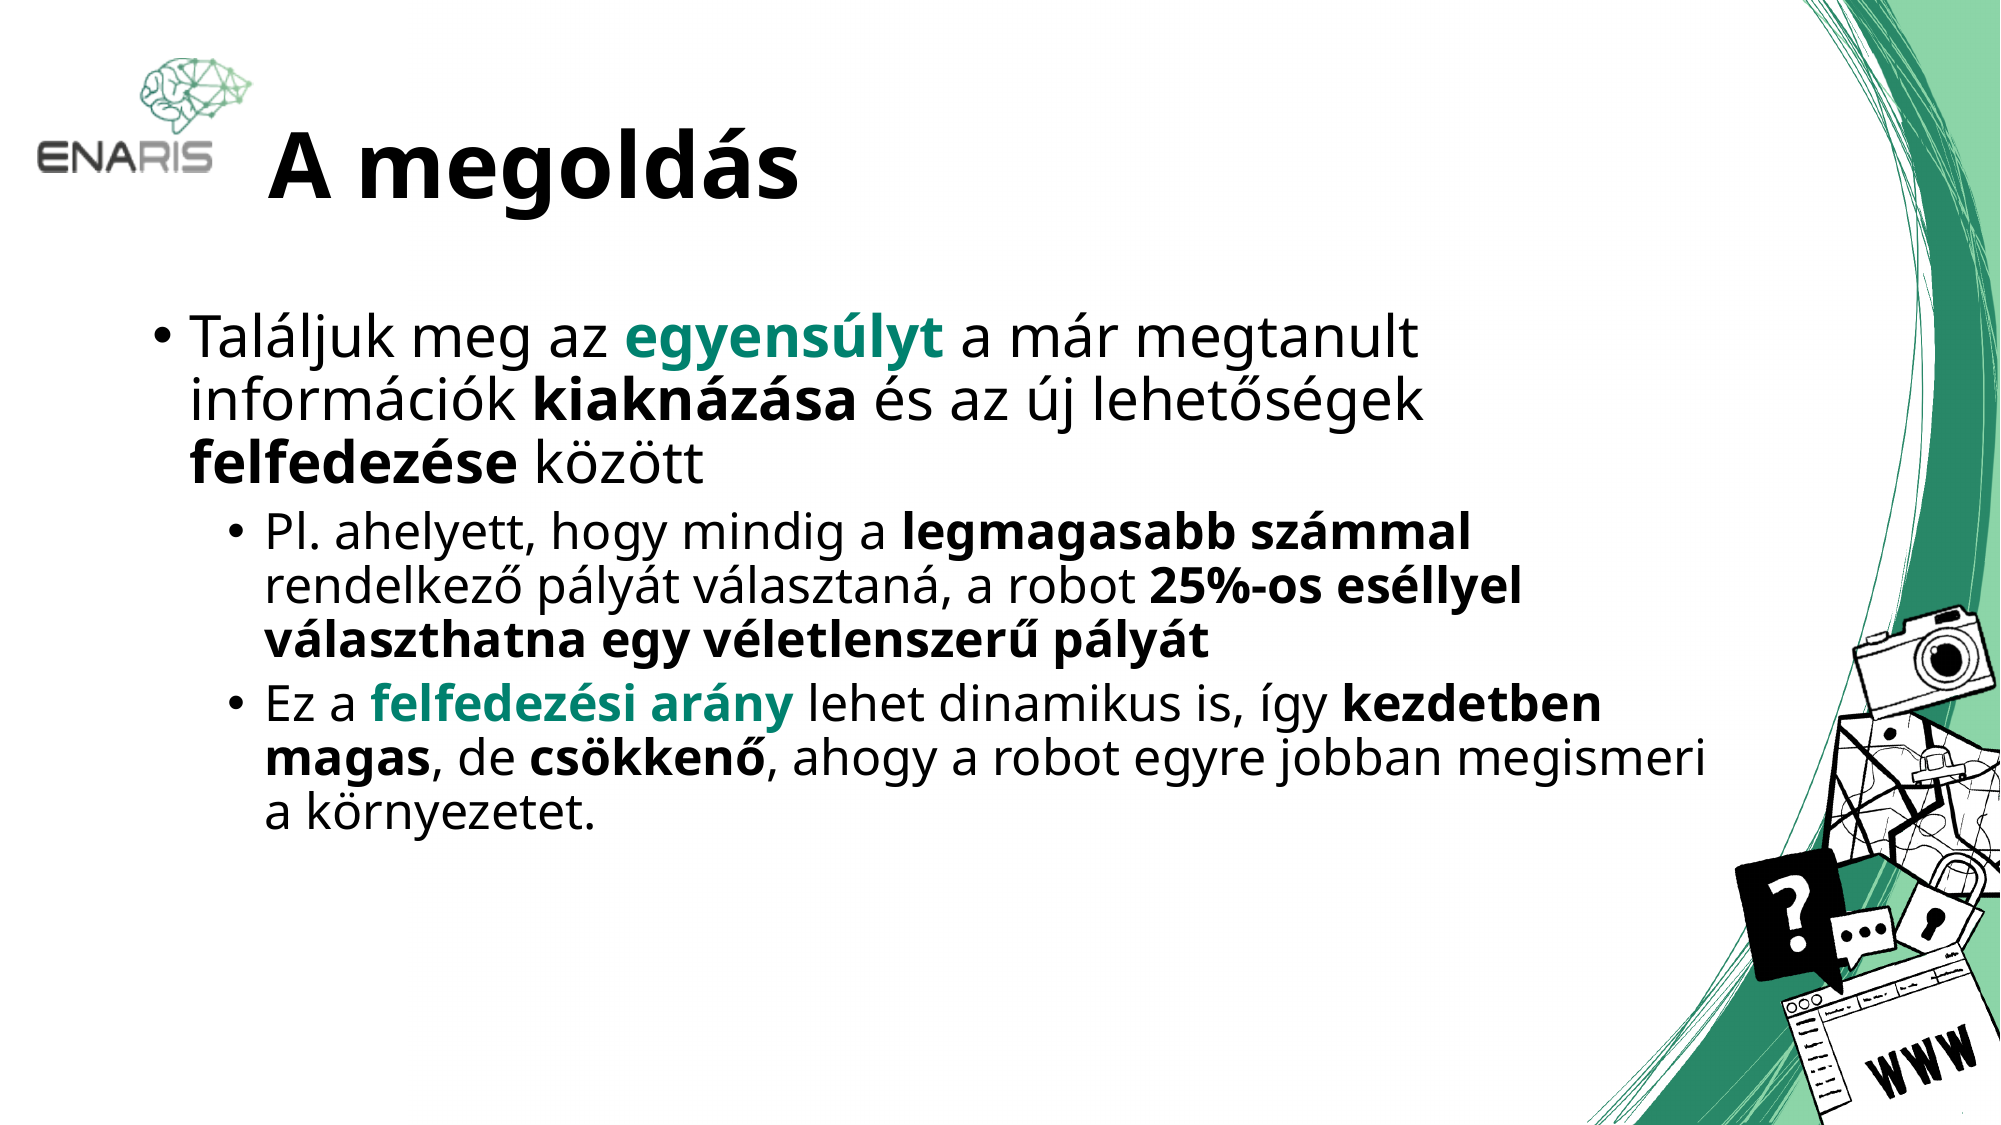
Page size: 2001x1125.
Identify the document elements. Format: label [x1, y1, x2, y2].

picture [37, 58, 254, 173]
list [137, 299, 1728, 1014]
picture [408, 0, 2000, 1125]
title [253, 59, 1863, 278]
